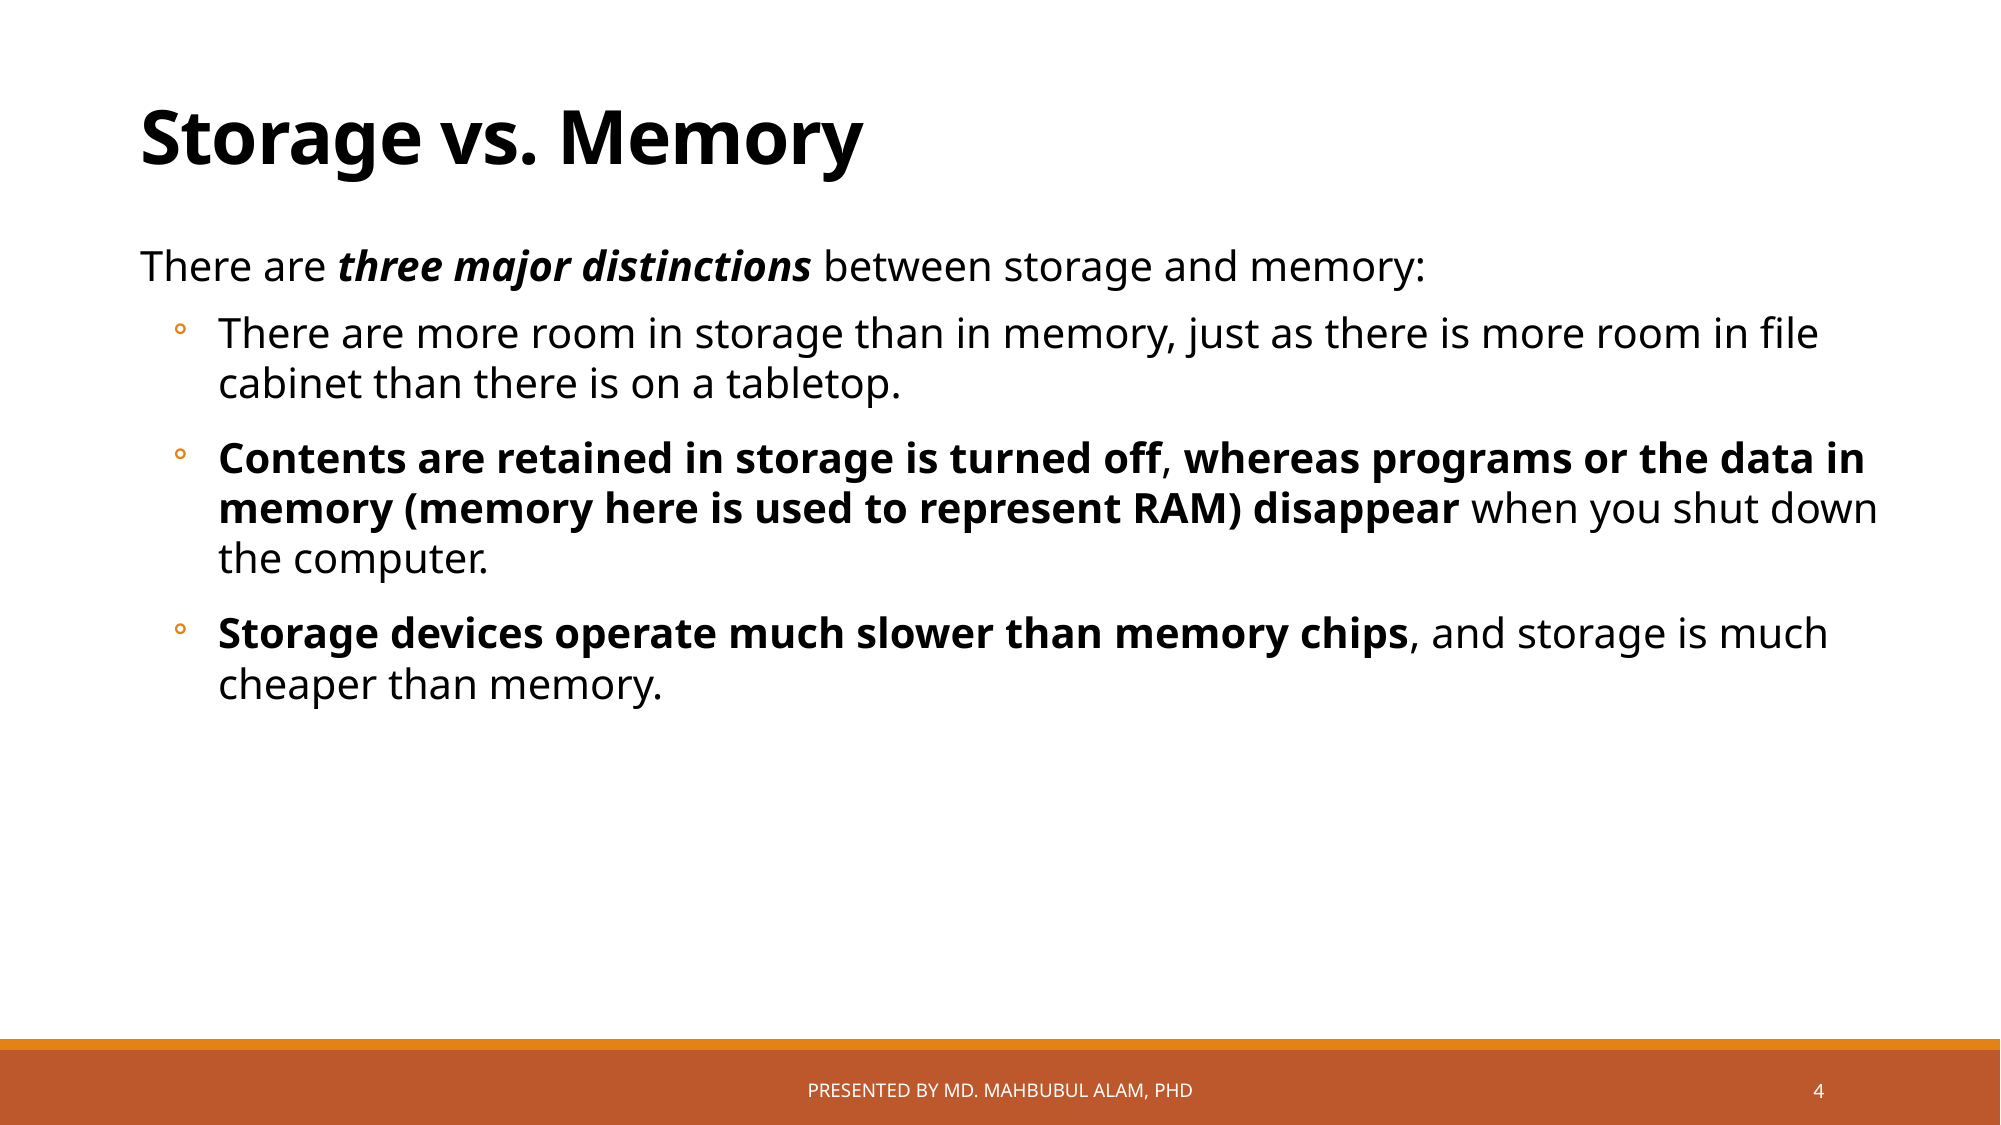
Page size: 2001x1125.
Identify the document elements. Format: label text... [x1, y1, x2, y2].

list There are three major distinctions between storage and memory: There are more room in storage than in memory, just as there is more room in file cabinet than there is on a tabletop. Contents are retained in storage is turned off, whereas programs or the data in memory (memory here is used to represent RAM) disappear when you shut down the computer. Storage devices operate much slower than memory chips, and storage is much cheaper than memory. [125, 237, 1888, 963]
title Storage vs. Memory [125, 75, 1830, 188]
footer Presented by Md. Mahbubul Alam, PhD [604, 1059, 1396, 1120]
slide_number 4 [1624, 1059, 1840, 1120]
